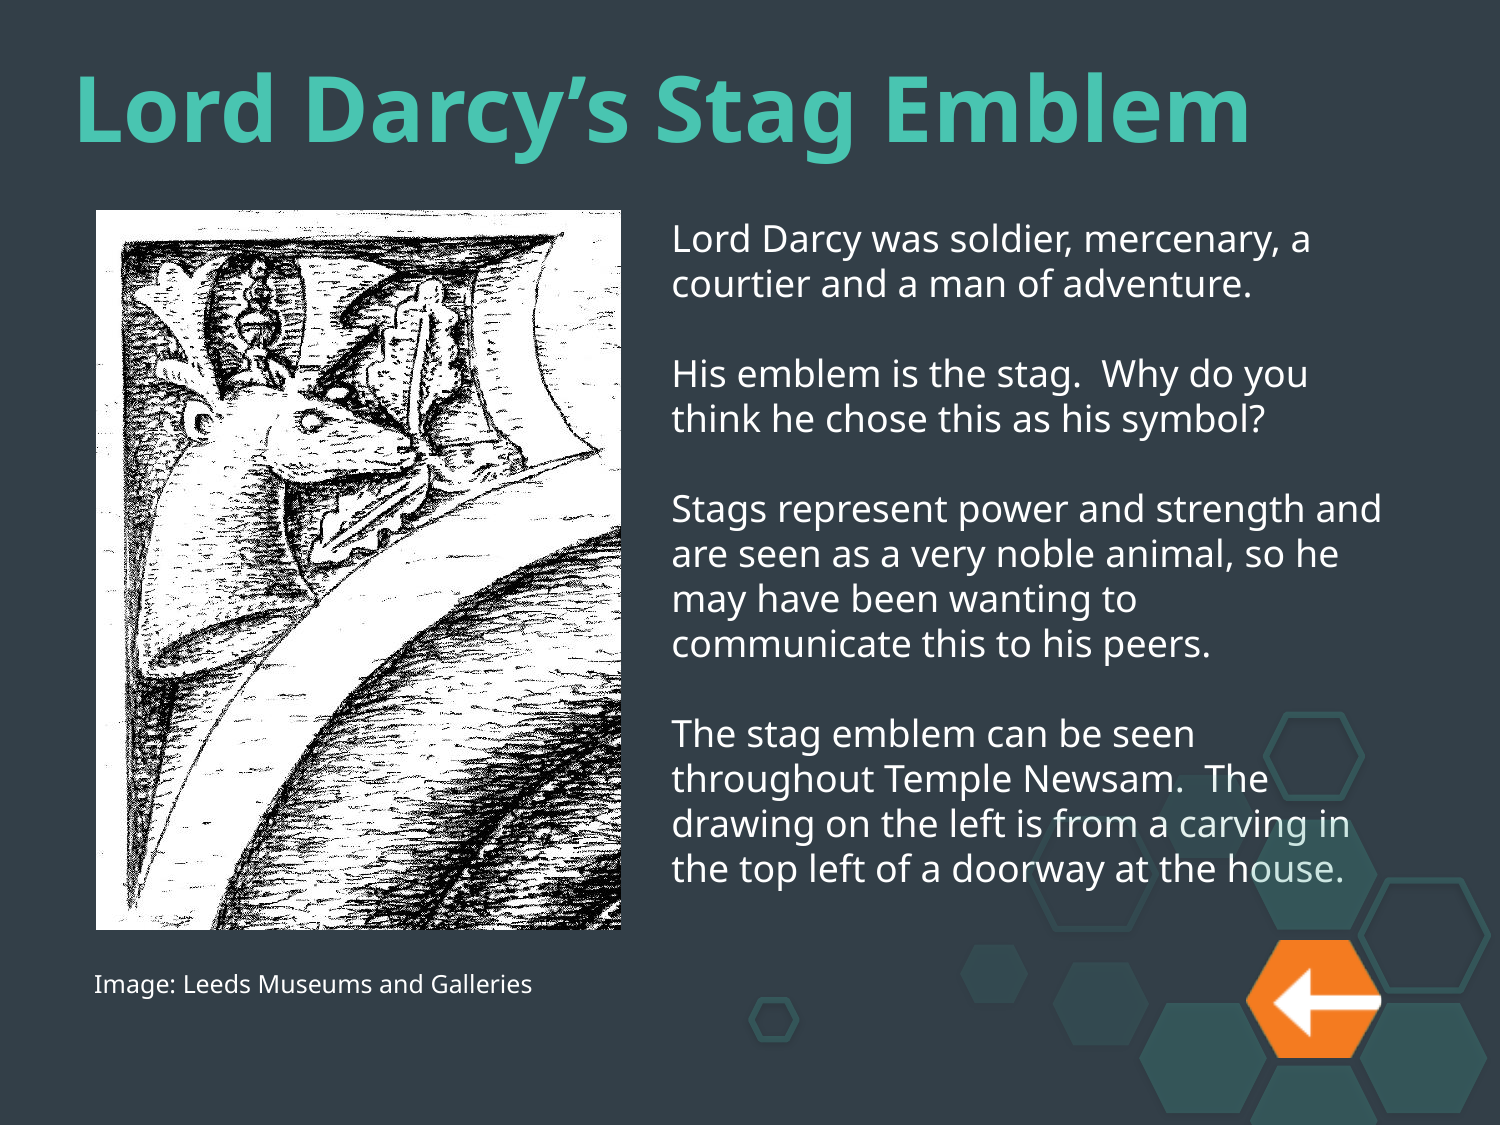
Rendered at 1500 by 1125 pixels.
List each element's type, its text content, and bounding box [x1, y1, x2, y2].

text_box Lord Darcy’s Stag Emblem [71, 51, 1378, 162]
text_box Lord Darcy was soldier, mercenary, a courtier and a man of adventure. His emblem is the stag. Why do you think he chose this as his symbol? Stags represent power and strength and are seen as a very noble animal, so he may have been wanting to communicate this to his peers. The stag emblem can be seen throughout Temple Newsam. The drawing on the left is from a carving in the top left of a doorway at the house. [656, 207, 1399, 898]
text_box Image: Leeds Museums and Galleries [79, 931, 655, 1051]
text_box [750, 714, 1489, 1125]
picture [1245, 940, 1382, 1058]
picture [96, 209, 621, 930]
